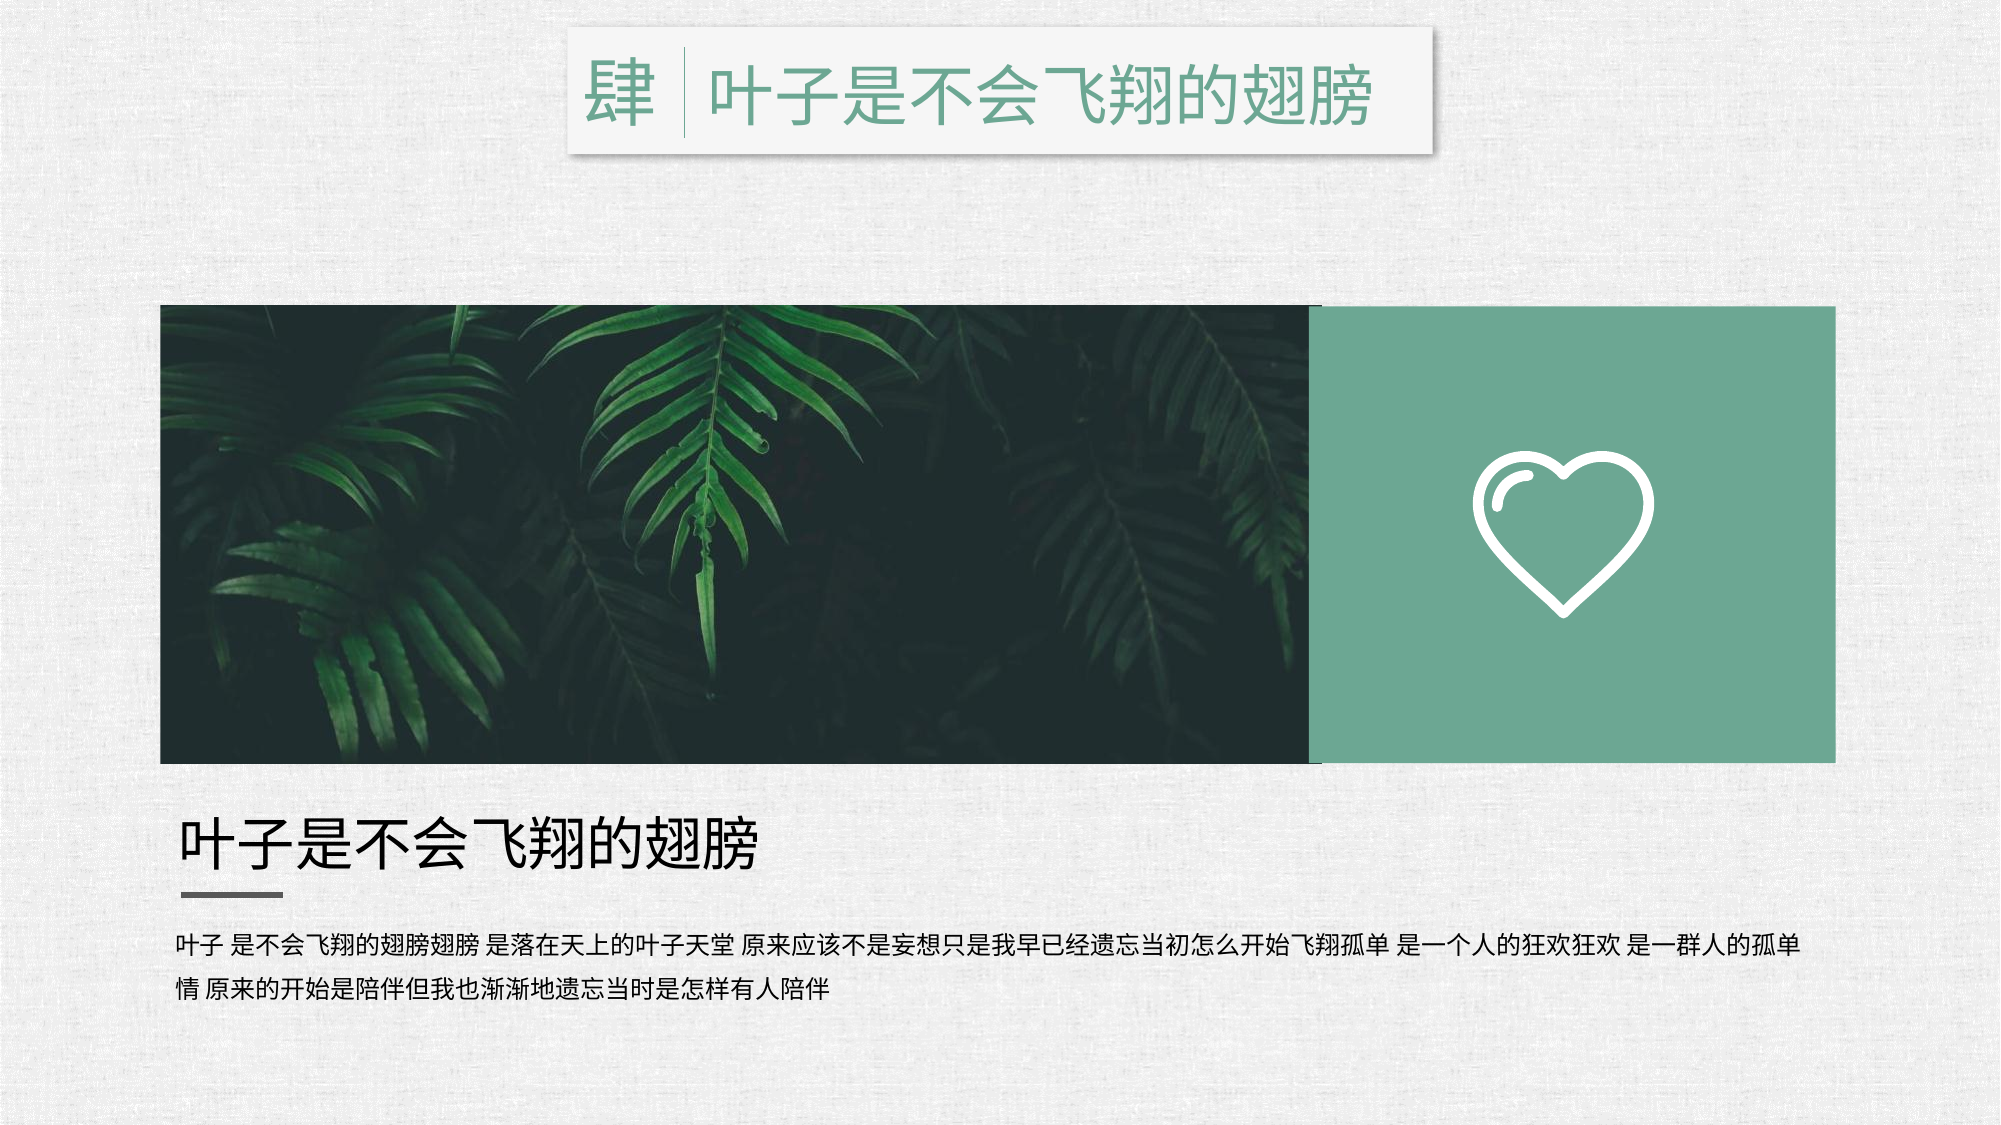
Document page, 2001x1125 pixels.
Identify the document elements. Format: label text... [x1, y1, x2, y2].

picture [0, 0, 2001, 1125]
text_box [1471, 449, 1656, 620]
text_box 肆 叶子是不会飞翔的翅膀 [566, 26, 1434, 155]
text_box [1322, 305, 1837, 764]
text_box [160, 799, 1843, 1013]
